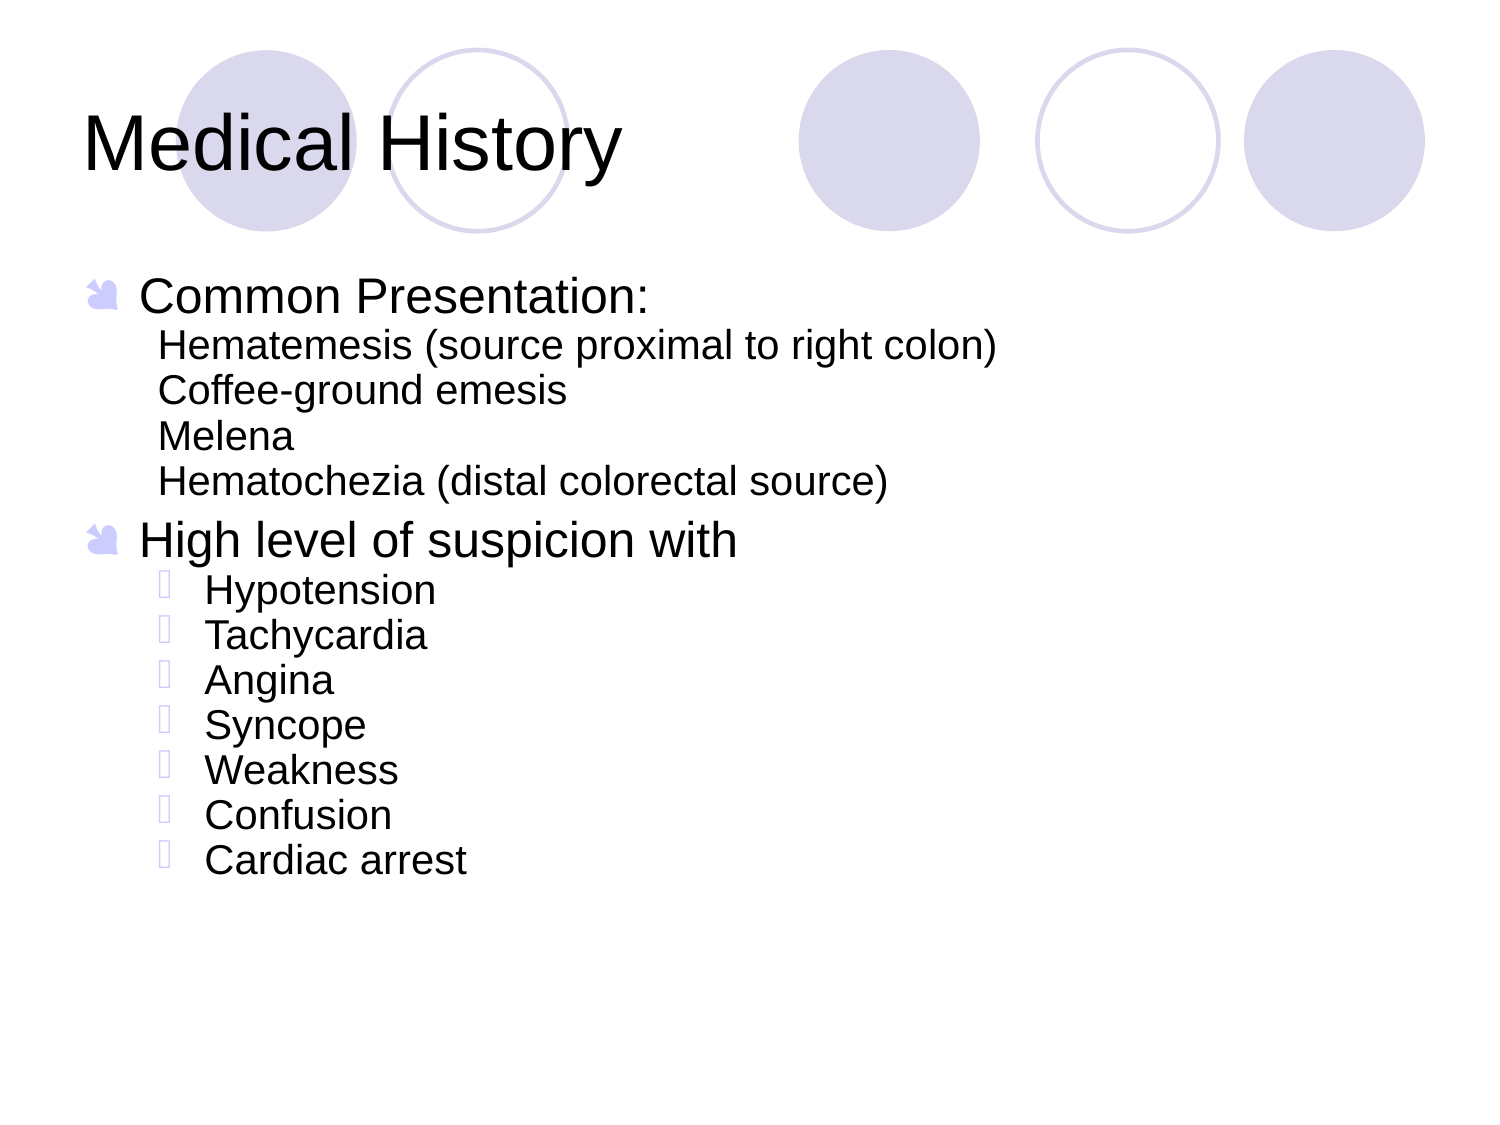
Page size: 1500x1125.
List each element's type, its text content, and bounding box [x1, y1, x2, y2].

title Medical History [74, 44, 1426, 234]
list Common Presentation: Hematemesis (source proximal to right colon) Coffee-ground emesis Melena Hematochezia (distal colorectal source) High level of suspicion with Hypotension Tachycardia Angina Syncope Weakness Confusion Cardiac arrest [74, 261, 1426, 1007]
